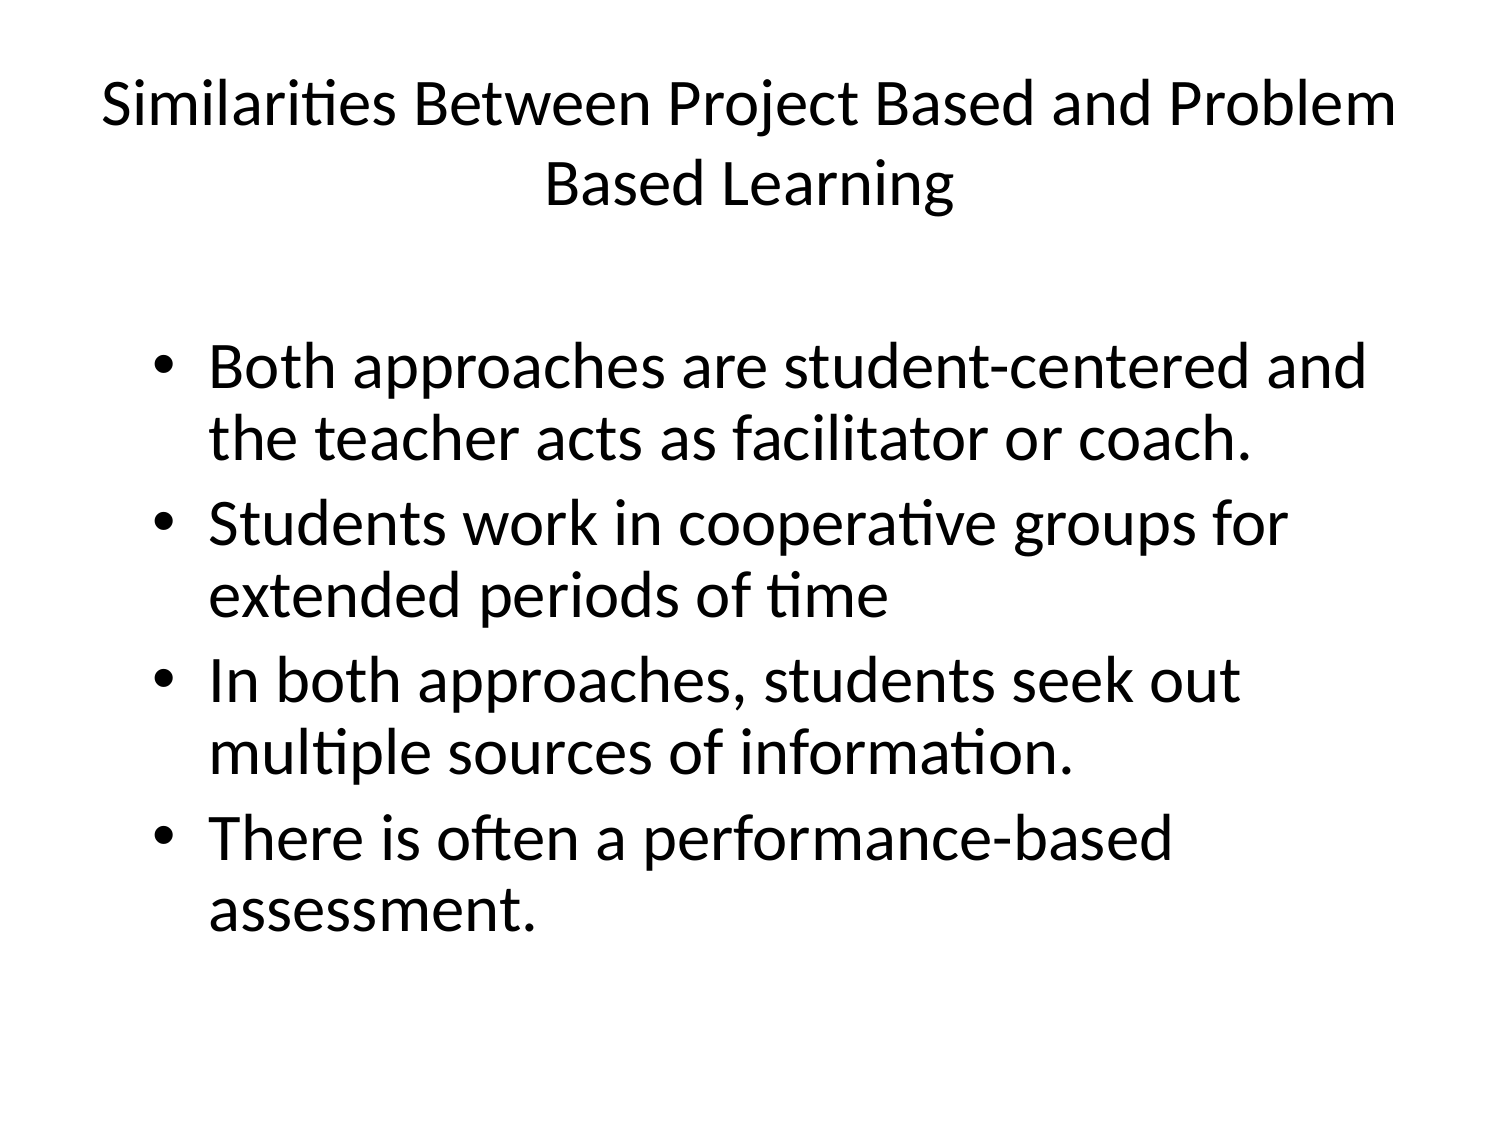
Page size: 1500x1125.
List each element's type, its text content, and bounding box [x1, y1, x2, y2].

list Both approaches are student-centered and the teacher acts as facilitator or coach. Students work in cooperative groups for extended periods of time In both approaches, students seek out multiple sources of information. There is often a performance-based assessment. [137, 249, 1400, 1063]
title Similarities Between Project Based and Problem Based Learning [74, 44, 1426, 233]
